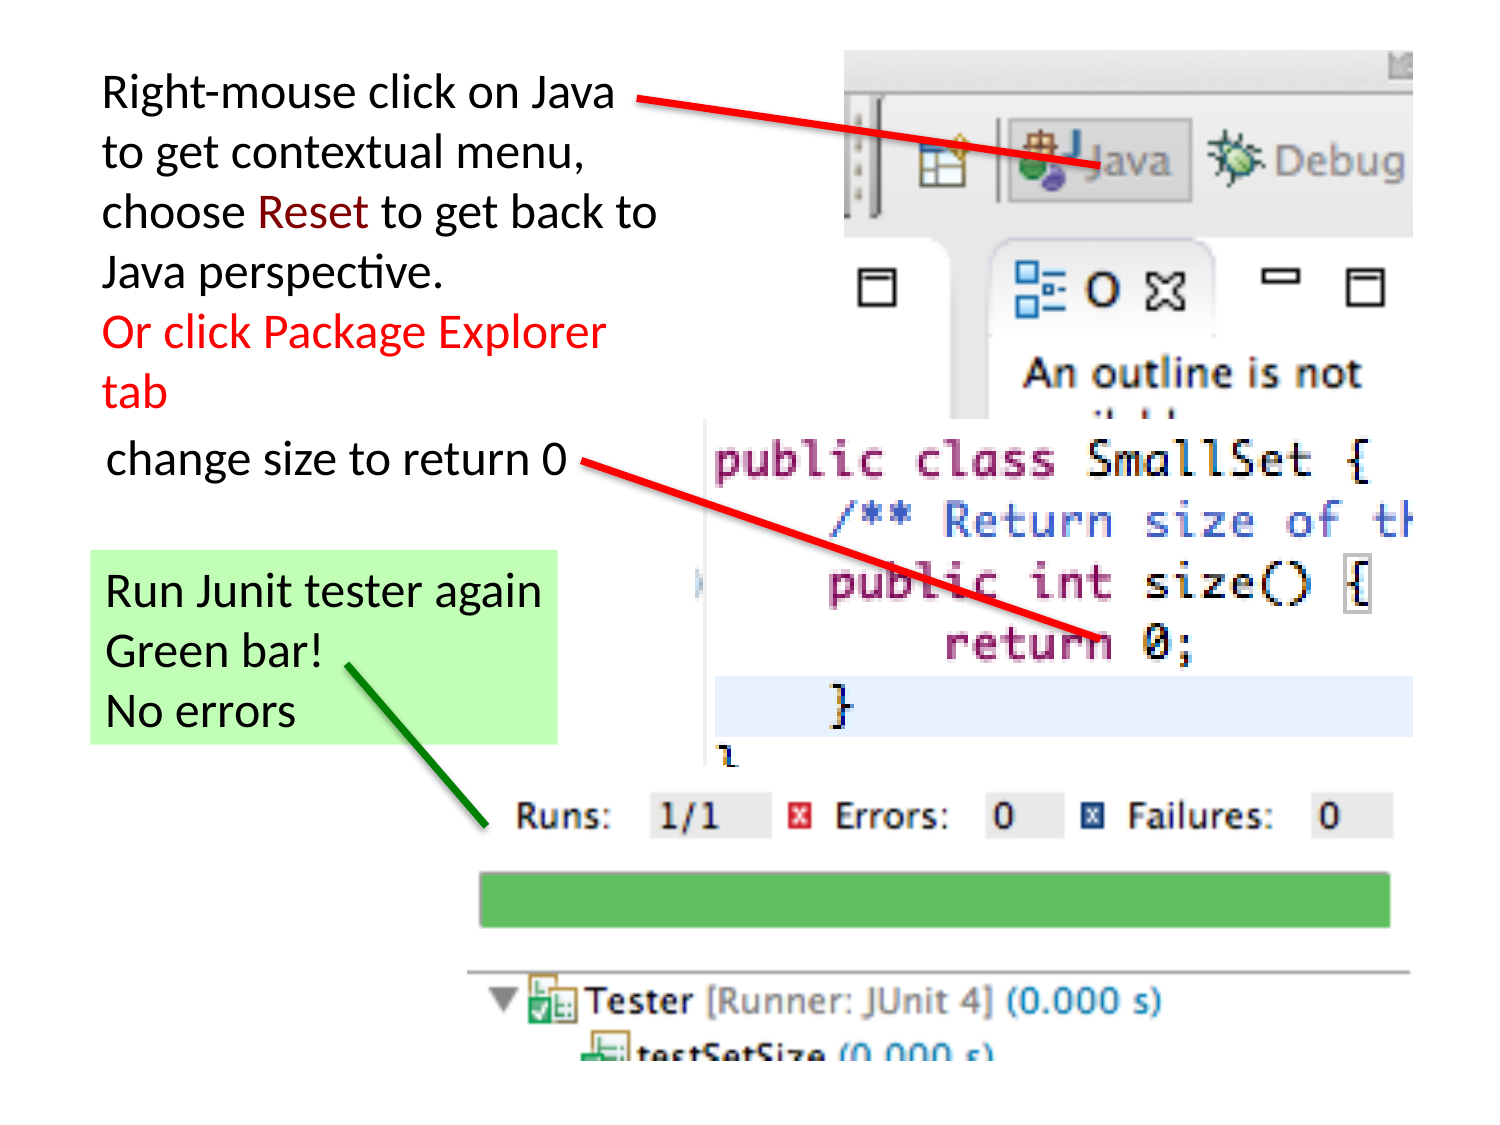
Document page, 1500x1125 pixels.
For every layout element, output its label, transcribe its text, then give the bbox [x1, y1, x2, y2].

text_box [86, 418, 1413, 549]
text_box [86, 549, 1421, 1061]
picture [844, 50, 1413, 418]
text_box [636, 98, 1101, 167]
text_box Right-mouse click on Java to get contextual menu, choose Reset to get back to Java perspective. Or click Package Explorer tab [86, 50, 684, 417]
